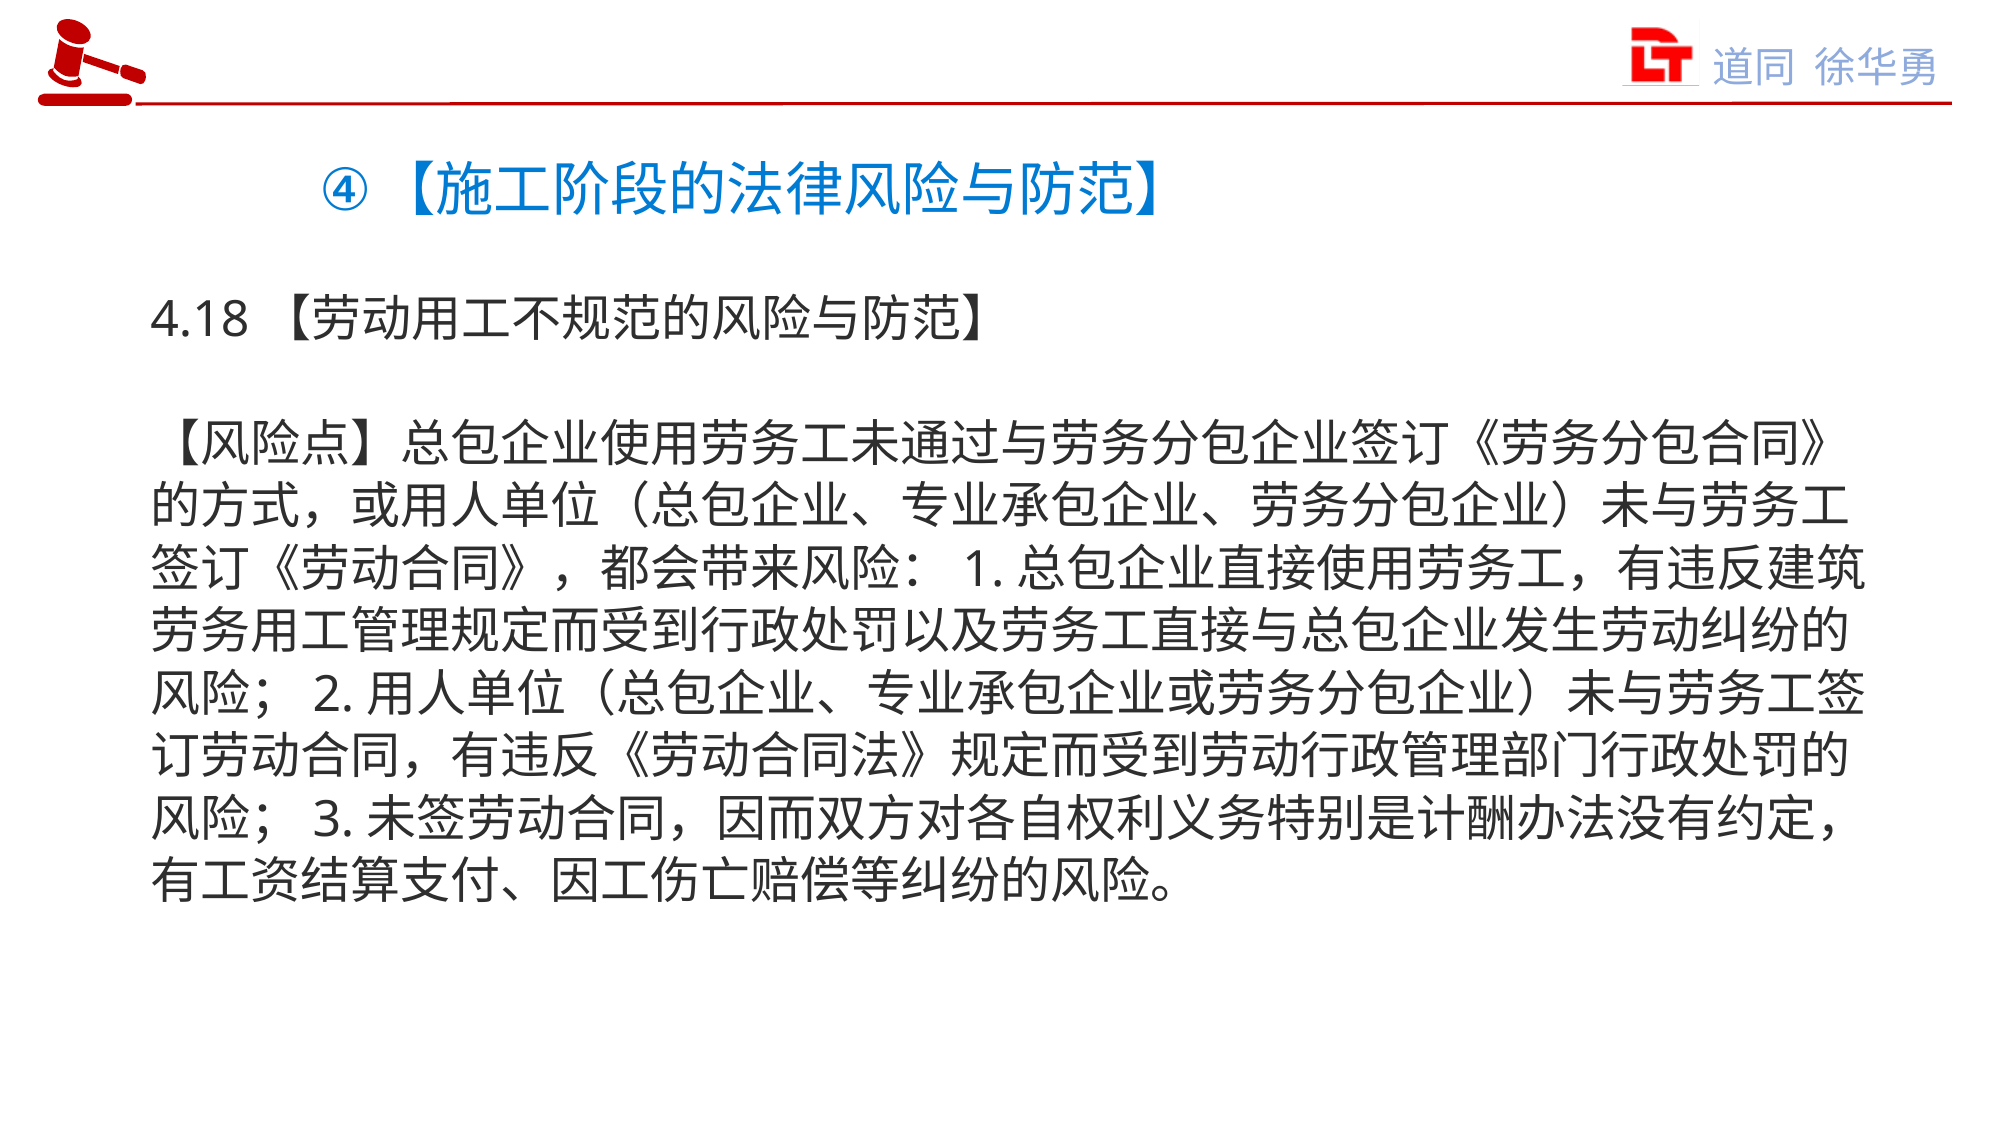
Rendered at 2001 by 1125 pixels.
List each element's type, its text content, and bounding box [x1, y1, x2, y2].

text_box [37, 17, 1954, 106]
text_box 【施工阶段的法律风险与防范】 4.18【劳动用工不规范的风险与防范】 【风险点】总包企业使用劳务工未通过与劳务分包企业签订《劳务分包合同》的方式，或用人单位（总包企业、专业承包企业、劳务分包企业）未与劳务工签订《劳动合同》，都会带来风险：1.总包企业直接使用劳务工，有违反建筑劳务用工管理规定而受到行政处罚以及劳务工直接与总包企业发生劳动纠纷的风险；2.用人单位（总包企业、专业承包企业或劳务分包企业）未与劳务工签订劳动合同，有违反《劳动合同法》规定而受到劳动行政管理部门行政处罚的风险；3.未签劳动合同，因而双方对各自权利义务特别是计酬办法没有约定，有工资结算支付、因工伤亡赔偿等纠纷的风险。 [135, 151, 1908, 1042]
picture [1622, 19, 1699, 97]
